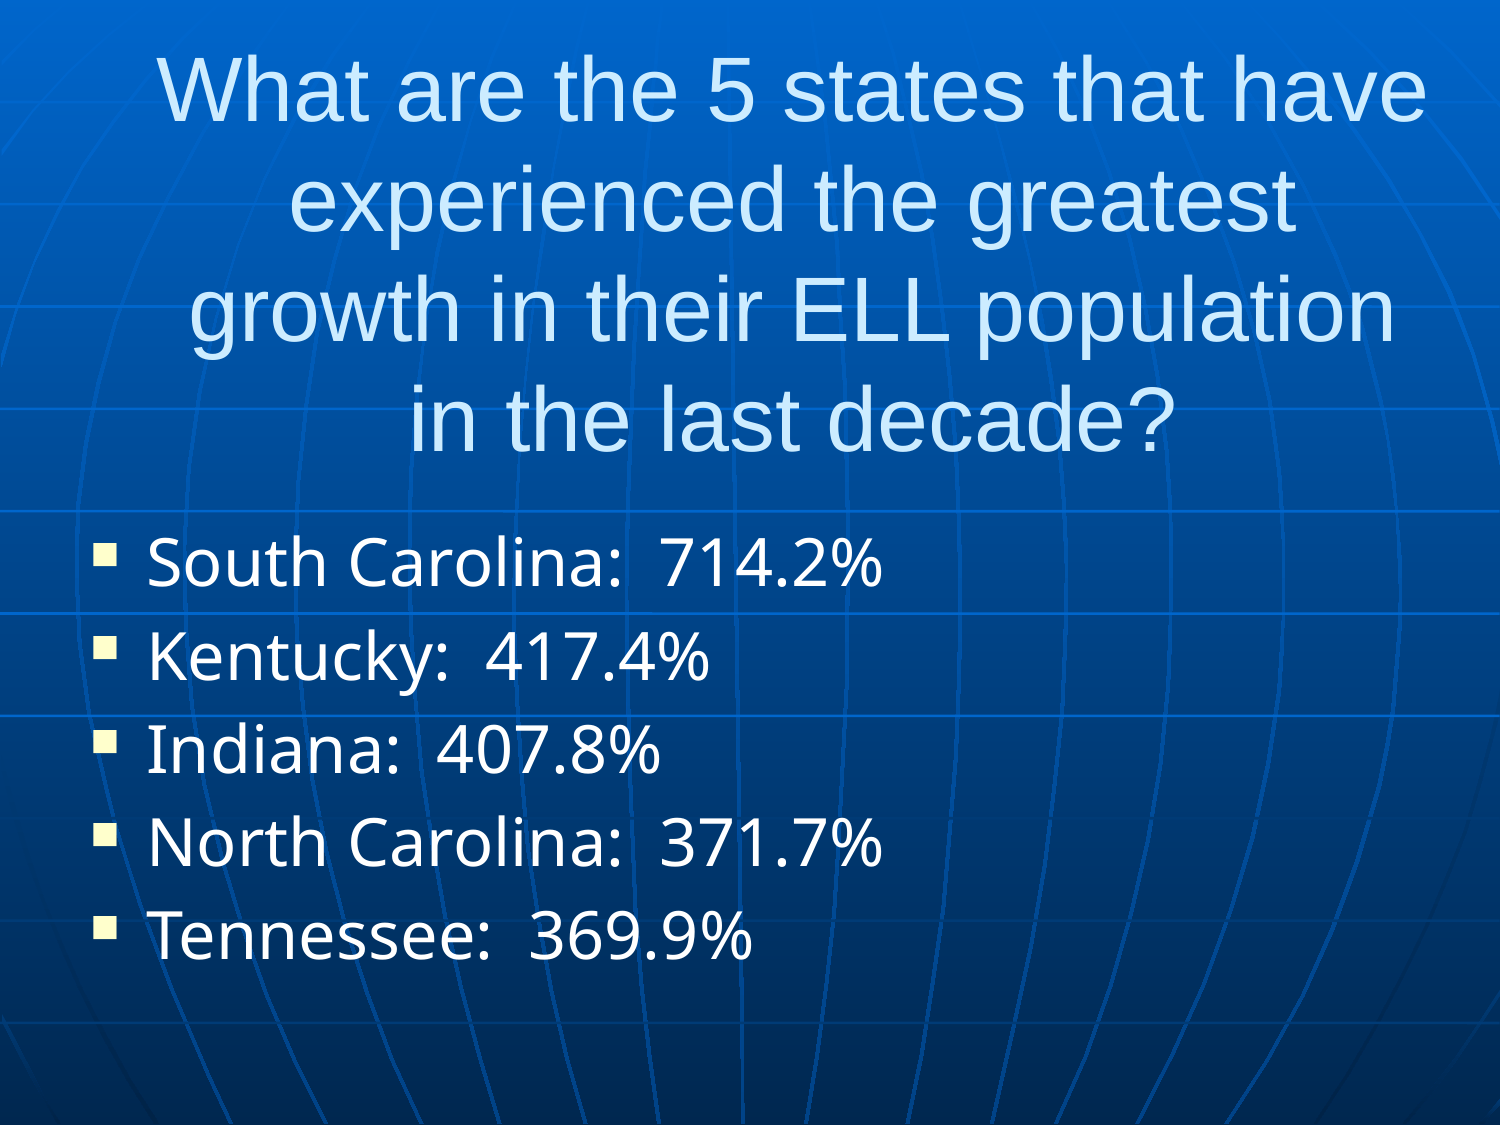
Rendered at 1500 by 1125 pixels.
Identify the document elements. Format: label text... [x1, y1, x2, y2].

title What are the 5 states that have experienced the greatest growth in their ELL population in the last decade? [137, 37, 1450, 463]
list South Carolina: 714.2% Kentucky: 417.4% Indiana: 407.8% North Carolina: 371.7% Tennessee: 369.9% [75, 512, 1425, 1006]
